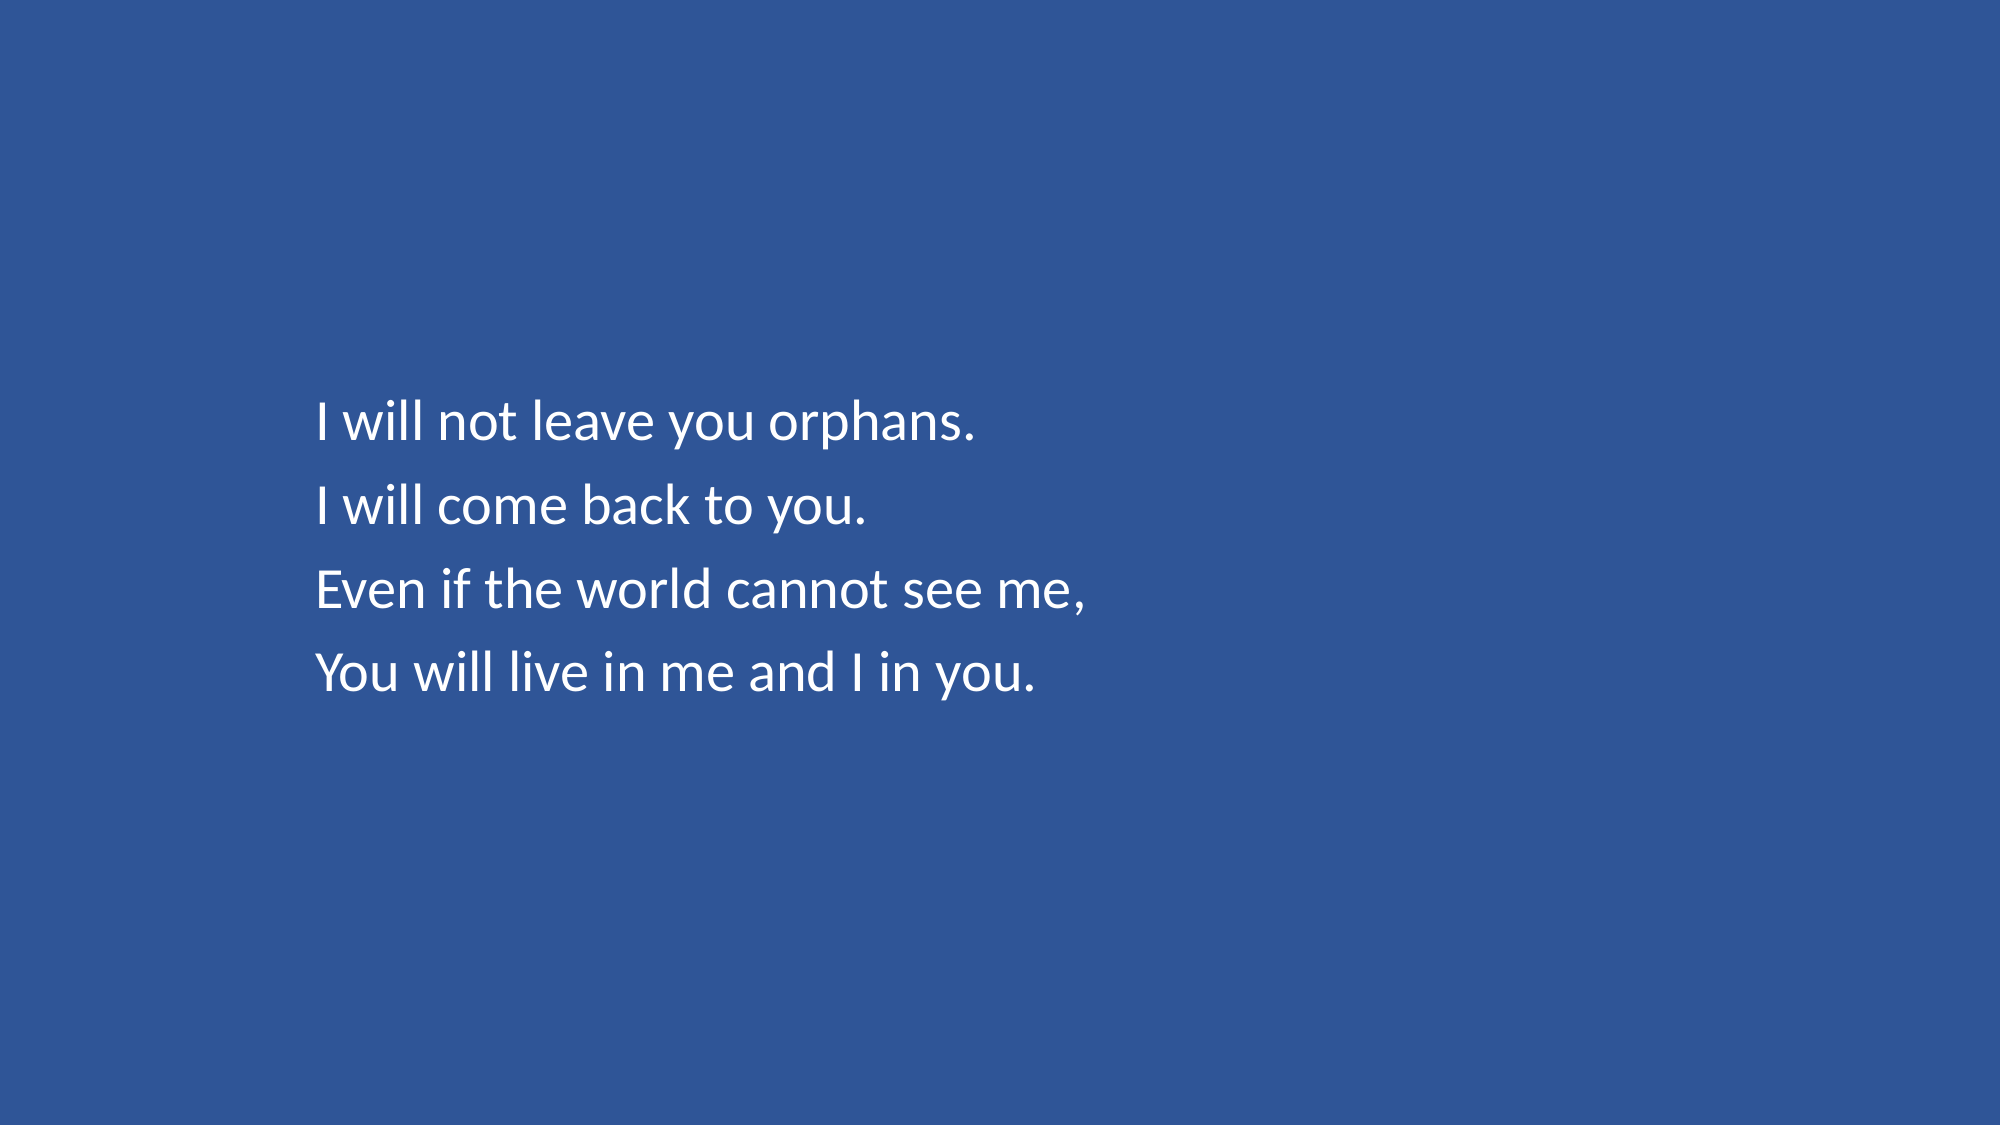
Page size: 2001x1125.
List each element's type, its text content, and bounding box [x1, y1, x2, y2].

list I will not leave you orphans. I will come back to you. Even if the world cannot see me, You will live in me and I in you. [300, 383, 1700, 742]
